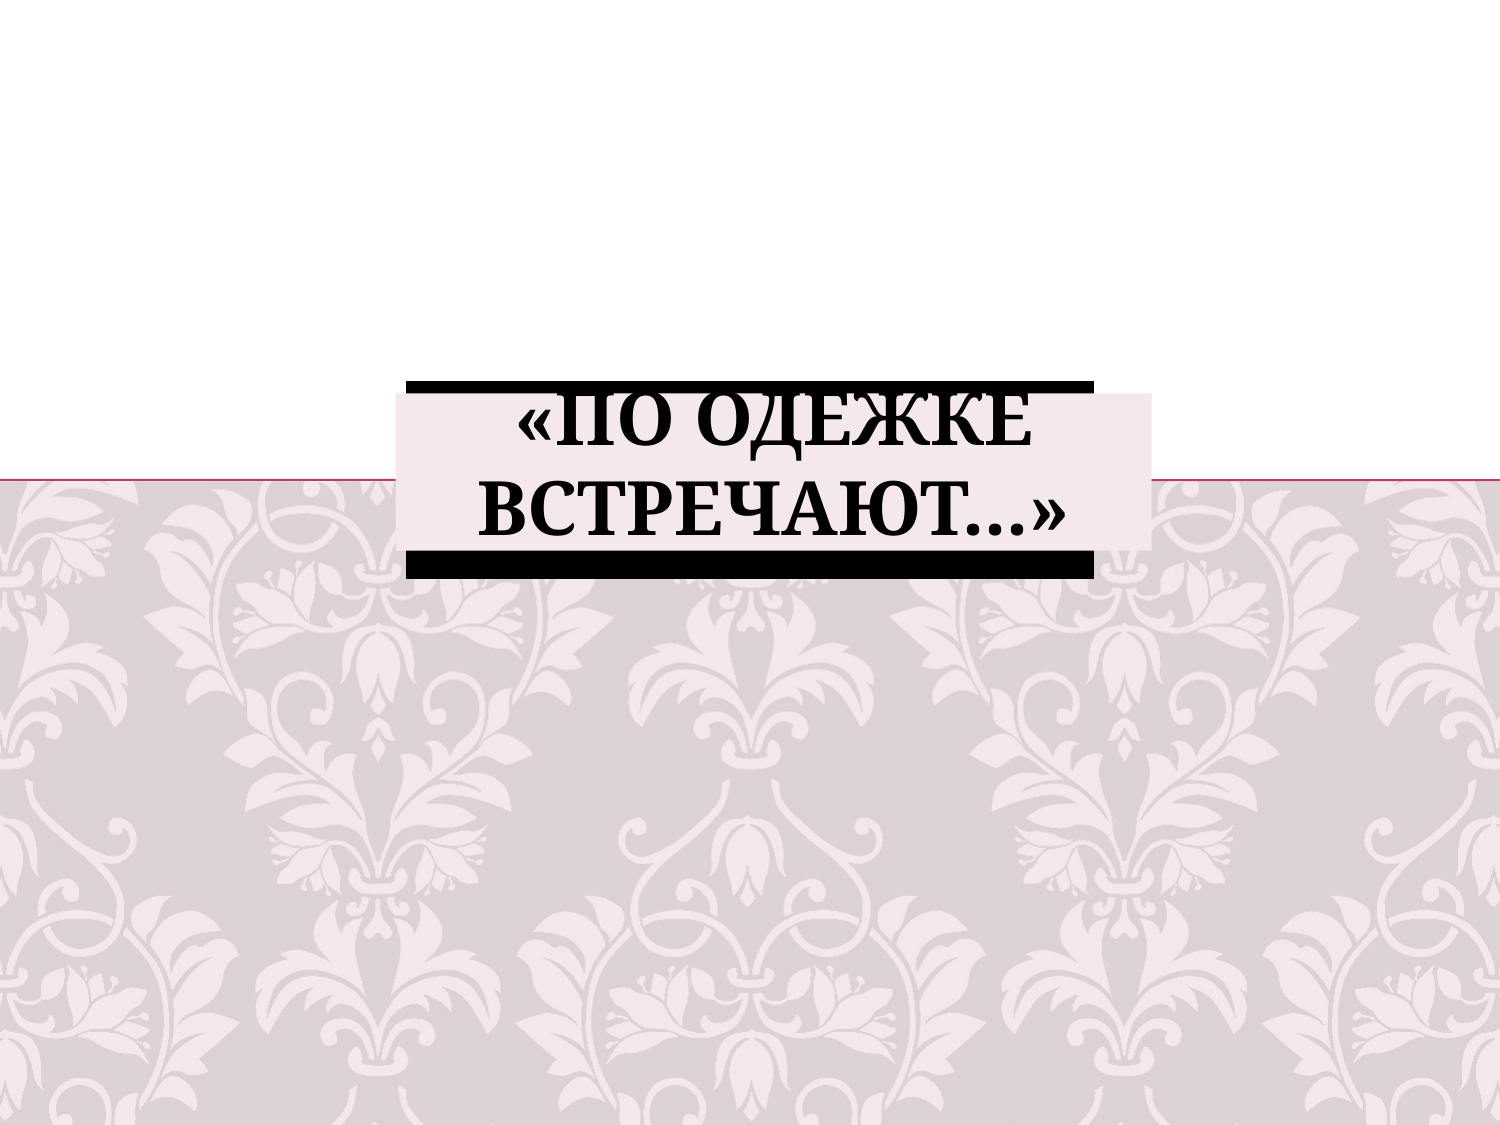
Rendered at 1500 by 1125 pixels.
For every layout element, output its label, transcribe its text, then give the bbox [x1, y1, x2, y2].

title «По одежке встречают...» [389, 387, 1158, 557]
